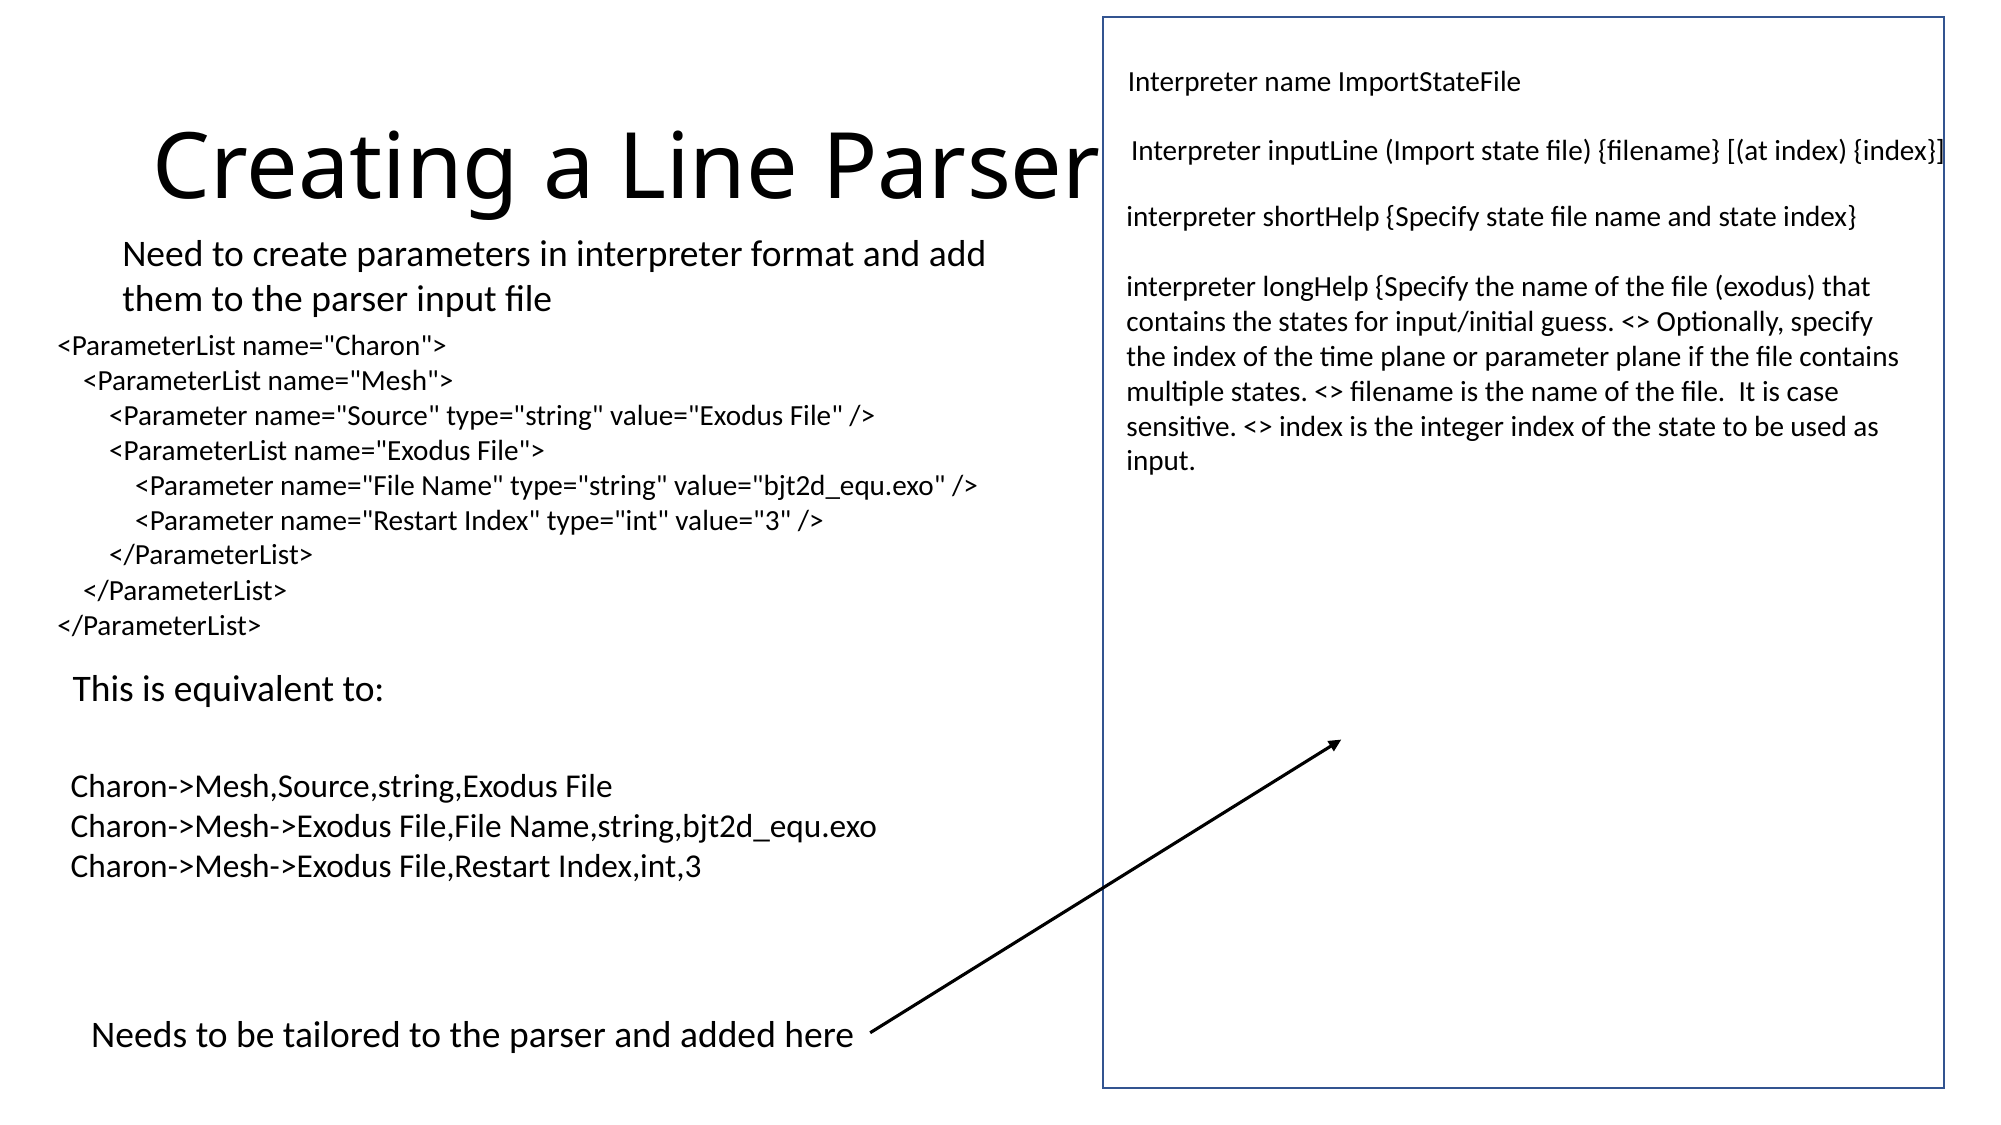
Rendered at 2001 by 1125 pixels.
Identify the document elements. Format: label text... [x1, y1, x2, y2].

title Creating a Line Parser [137, 59, 1102, 278]
text_box Need to create parameters in interpreter format and add them to the parser input file [107, 221, 1065, 318]
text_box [55, 657, 1056, 899]
text_box <ParameterList name="Charon"> <ParameterList name="Mesh"> <Parameter name="Source" type="string" value="Exodus File" /> <ParameterList name="Exodus File"> <Parameter name="File Name" type="string" value="bjt2d_equ.exo" /> <Parameter name="Restart Index" type="int" value="3" /> </ParameterList> </ParameterList> </ParameterList> [42, 318, 1102, 684]
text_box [1102, 16, 1967, 1089]
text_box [71, 739, 1342, 1064]
